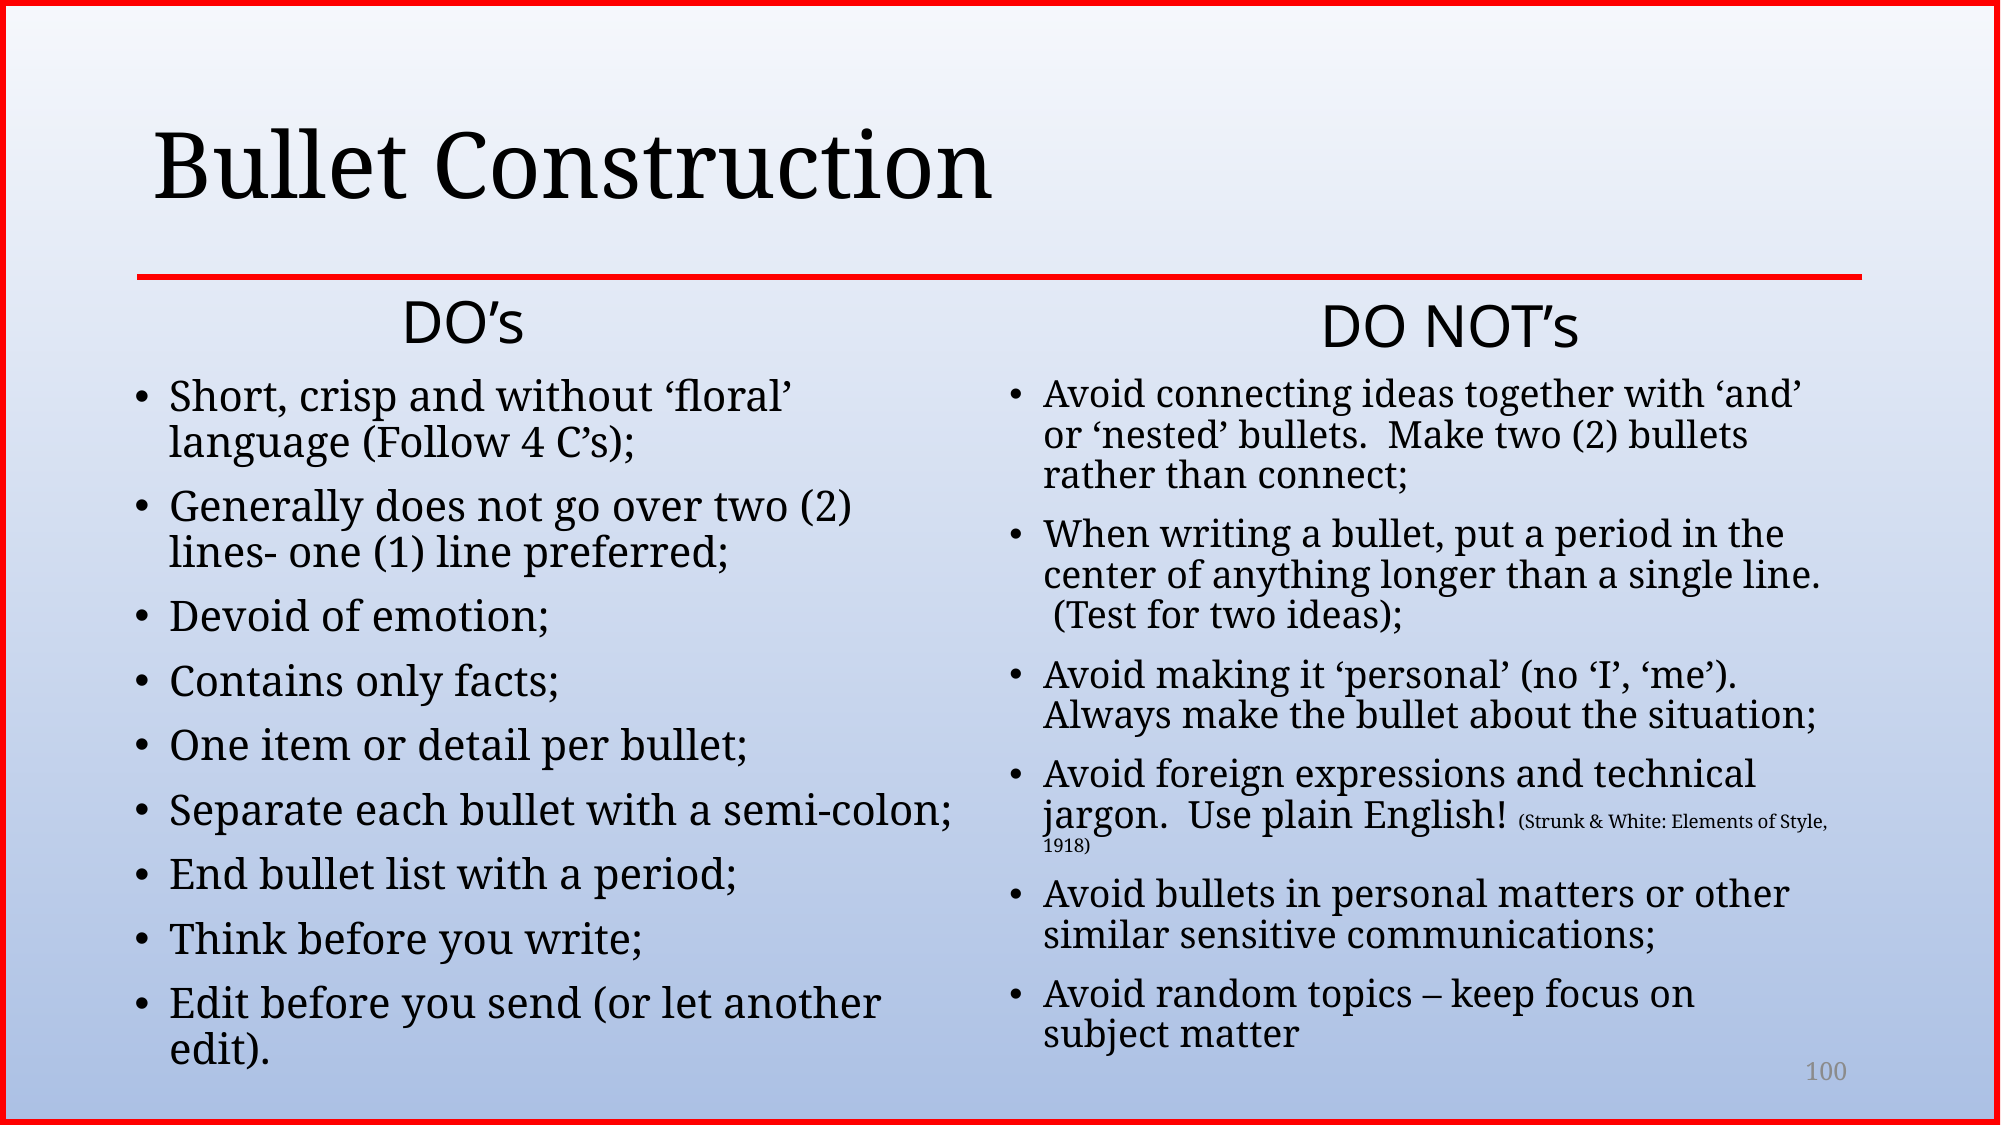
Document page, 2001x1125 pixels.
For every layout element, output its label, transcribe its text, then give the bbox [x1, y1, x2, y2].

text_box Avoid connecting ideas together with ‘and’ or ‘nested’ bullets. Make two (2) bullets rather than connect; When writing a bullet, put a period in the center of anything longer than a single line. (Test for two ideas); Avoid making it ‘personal’ (no ‘I’, ‘me’). Always make the bullet about the situation; Avoid foreign expressions and technical jargon. Use plain English! (Strunk & White: Elements of Style, 1918) Avoid bullets in personal matters or other similar sensitive communications; Avoid random topics – keep focus on subject matter [994, 367, 1845, 1082]
slide_number 100 [1412, 1042, 1863, 1103]
title Bullet Construction [137, 59, 1863, 278]
text_box DO’s [386, 277, 541, 363]
list Short, crisp and without ‘floral’ language (Follow 4 C’s); Generally does not go over two (2) lines- one (1) line preferred; Devoid of emotion; Contains only facts; One item or detail per bullet; Separate each bullet with a semi-colon; End bullet list with a period; Think before you write; Edit before you send (or let another edit). [119, 367, 970, 1082]
text_box DO NOT’s [1305, 281, 1596, 367]
